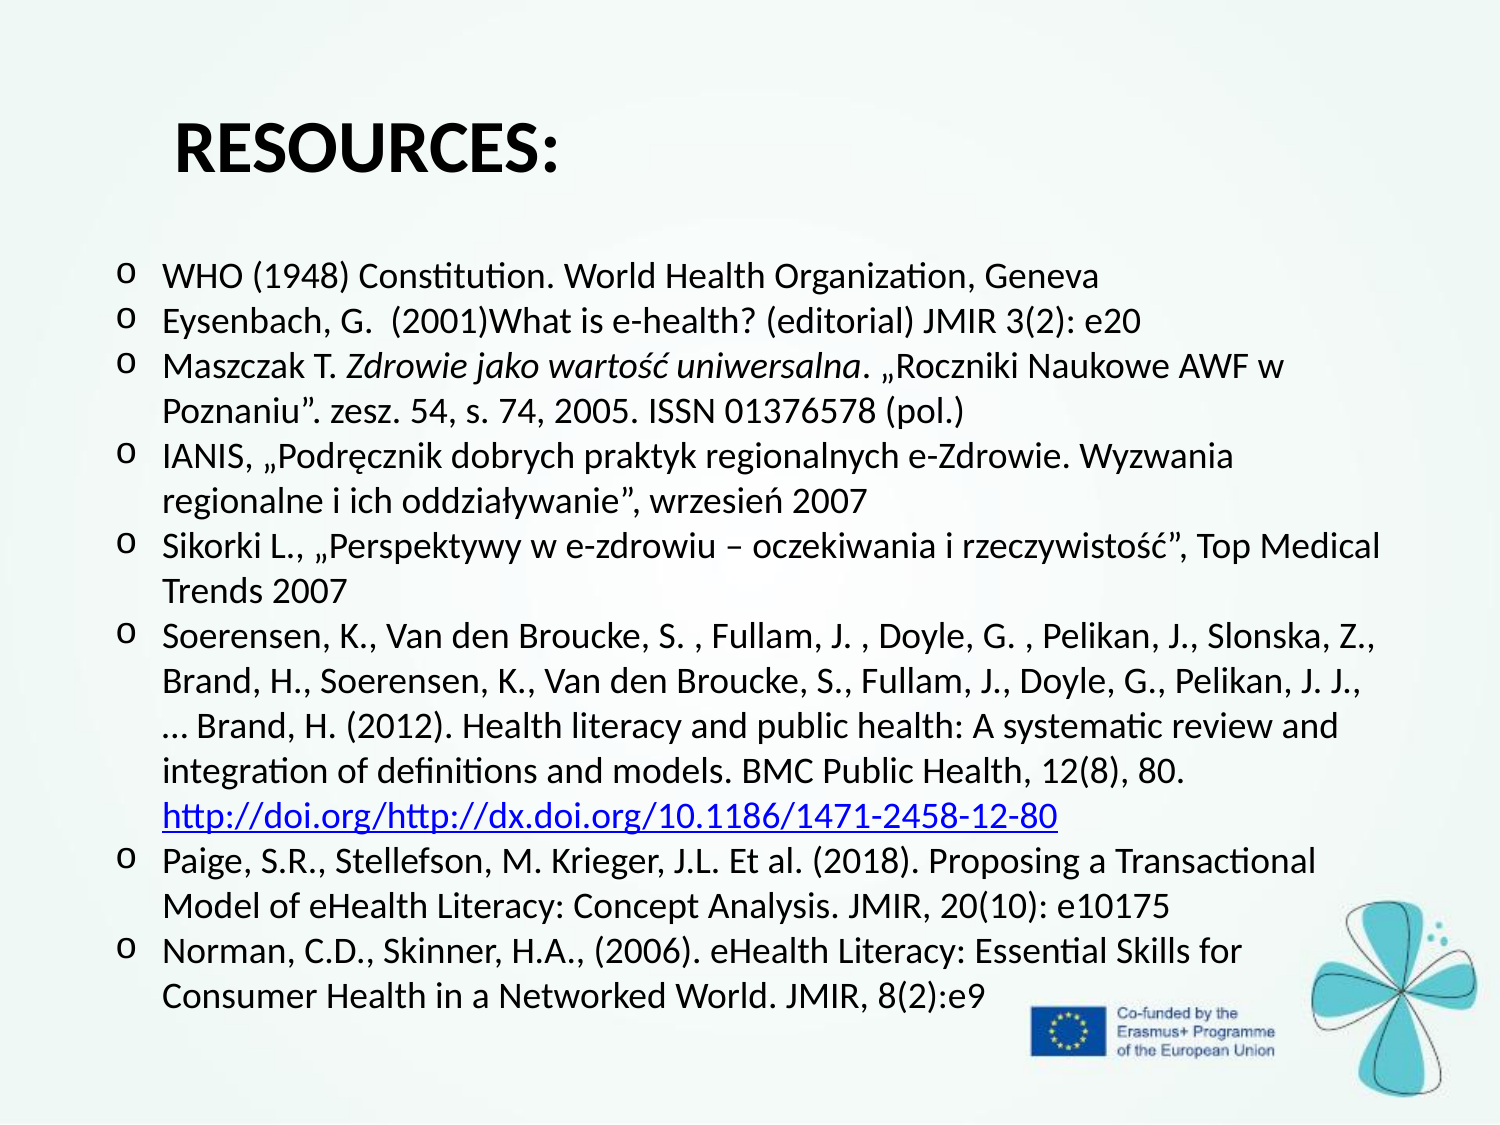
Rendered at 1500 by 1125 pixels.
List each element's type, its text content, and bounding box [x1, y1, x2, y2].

text_box WHO (1948) Constitution. World Health Organization, Geneva Eysenbach, G. (2001)What is e-health? (editorial) JMIR 3(2): e20 Maszczak T. Zdrowie jako wartość uniwersalna. „Roczniki Naukowe AWF w Poznaniu”. zesz. 54, s. 74, 2005. ISSN 01376578 (pol.) IANIS, „Podręcznik dobrych praktyk regionalnych e-Zdrowie. Wyzwania regionalne i ich oddziaływanie”, wrzesień 2007 Sikorki L., „Perspektywy w e-zdrowiu – oczekiwania i rzeczywistość”, Top Medical Trends 2007 Soerensen, K., Van den Broucke, S. , Fullam, J. , Doyle, G. , Pelikan, J., Slonska, Z., Brand, H., Soerensen, K., Van den Broucke, S., Fullam, J., Doyle, G., Pelikan, J. J., … Brand, H. (2012). Health literacy and public health: A systematic review and integration of definitions and models. BMC Public Health, 12(8), 80. http://doi.org/http://dx.doi.org/10.1186/1471-2458-12-80 Paige, S.R., Stellefson, M. Krieger, J.L. Et al. (2018). Proposing a Transactional Model of eHealth Literacy: Concept Analysis. JMIR, 20(10): e10175 Norman, C.D., Skinner, H.A., (2006). eHealth Literacy: Essential Skills for Consumer Health in a Networked World. JMIR, 8(2):e9 [100, 243, 1400, 1069]
text_box RESOURCES: [159, 89, 1164, 195]
picture [0, 0, 1500, 1125]
